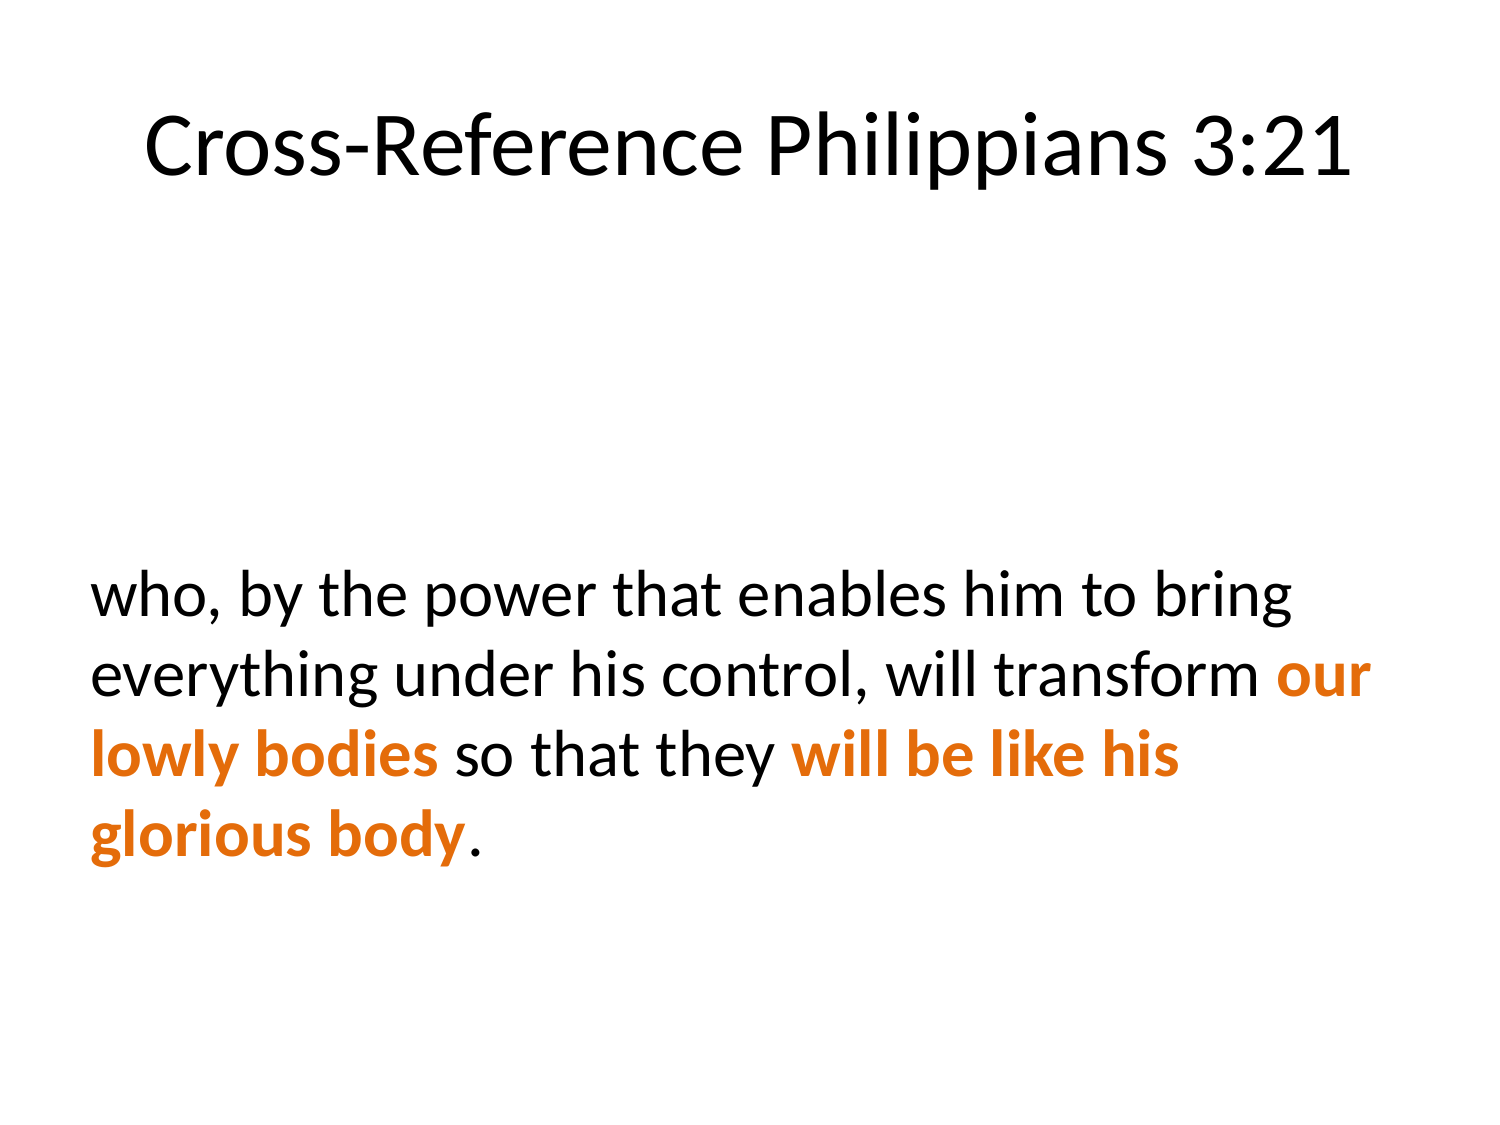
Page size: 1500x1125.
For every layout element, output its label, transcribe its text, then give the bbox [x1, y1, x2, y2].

list who, by the power that enables him to bring everything under his control, will transform our lowly bodies so that they will be like his glorious body. [75, 262, 1425, 1005]
title Cross-Reference Philippians 3:21 [75, 45, 1425, 233]
